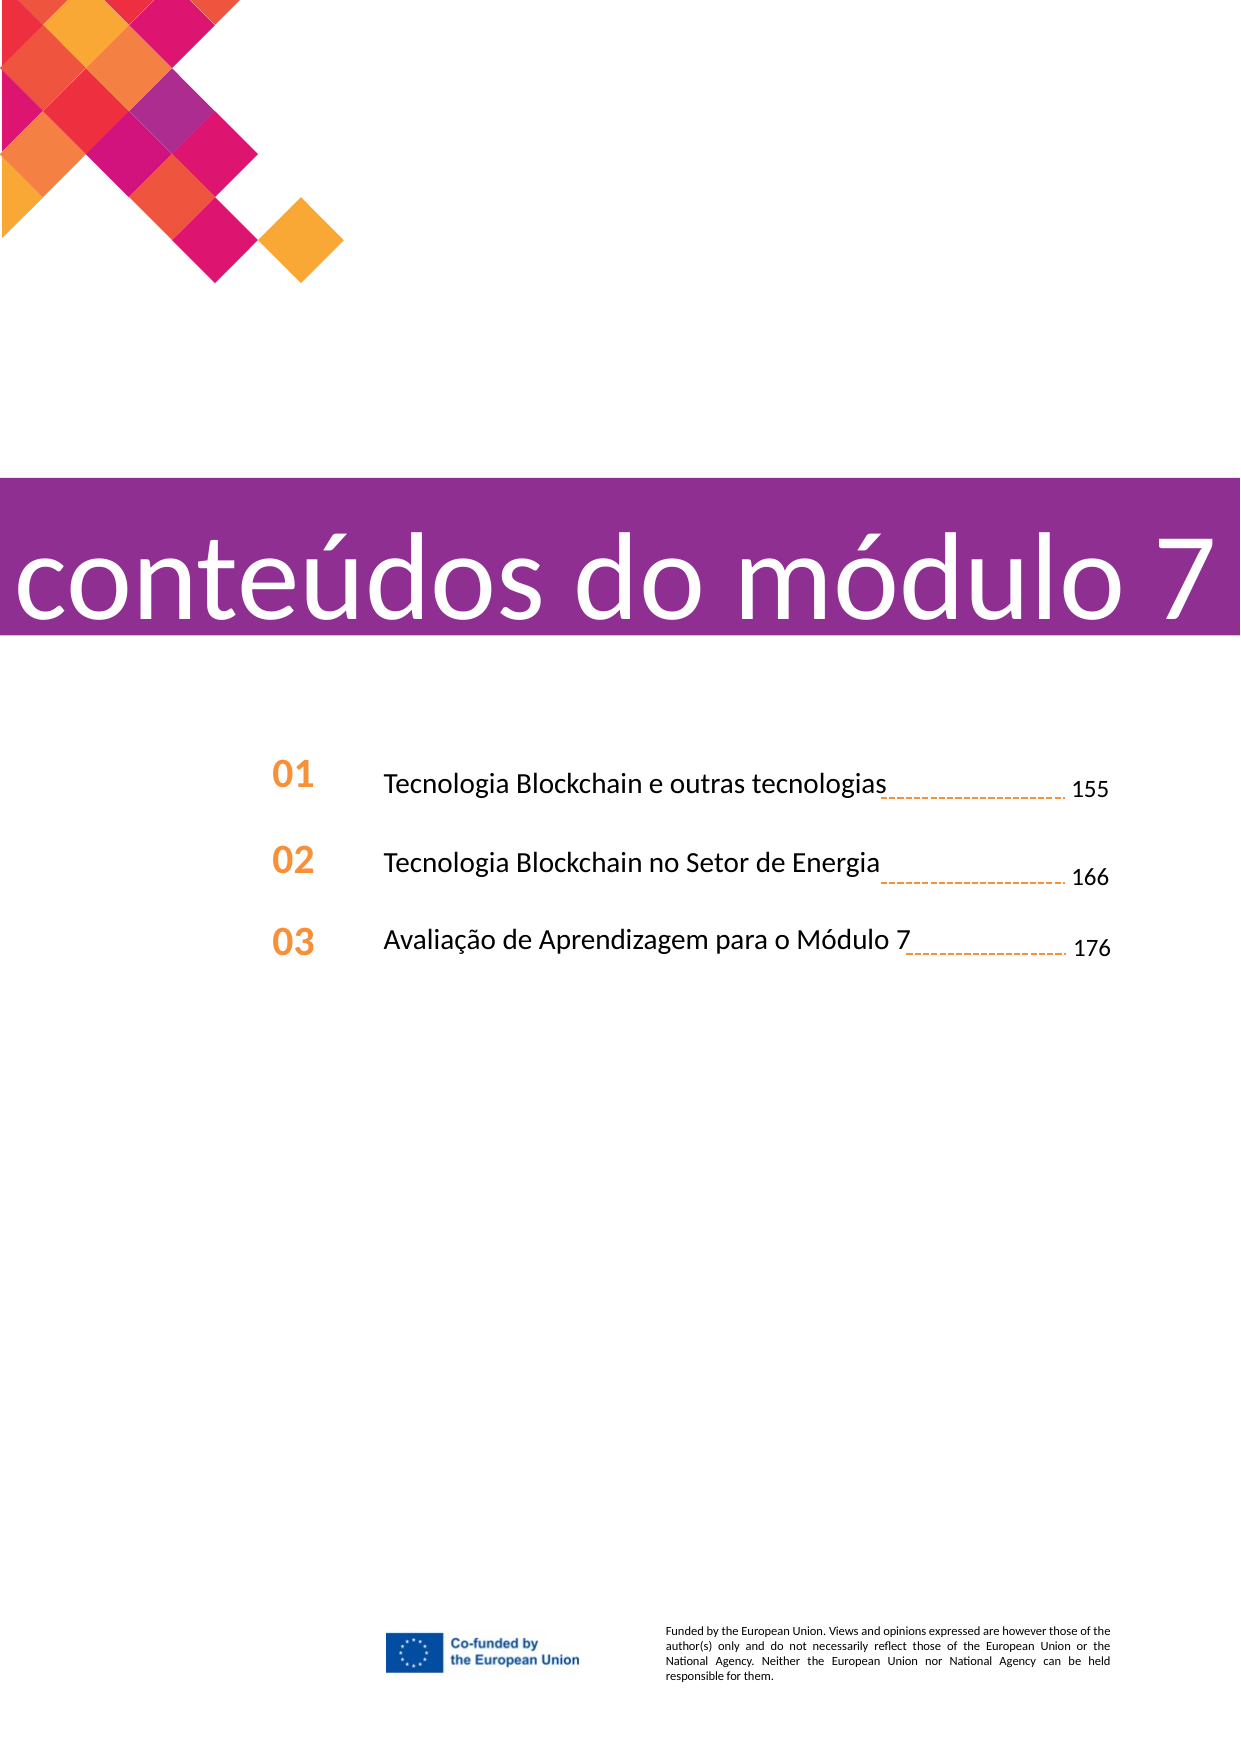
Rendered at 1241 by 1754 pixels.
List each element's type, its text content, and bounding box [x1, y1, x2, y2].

list Tecnologia Blockchain no Setor de Energia [368, 831, 951, 890]
list 03 [240, 910, 347, 968]
list Avaliação de Aprendizagem para o Módulo 7 [368, 909, 951, 967]
text_box 166 [1050, 846, 1125, 905]
text_box 176 [1051, 917, 1127, 976]
list 01 [240, 742, 347, 800]
list Tecnologia Blockchain e outras tecnologias [368, 753, 1021, 811]
list 02 [240, 828, 347, 886]
text_box conteúdos do módulo 7 [0, 486, 1241, 647]
text_box 155 [1050, 758, 1125, 816]
picture [386, 1630, 581, 1676]
